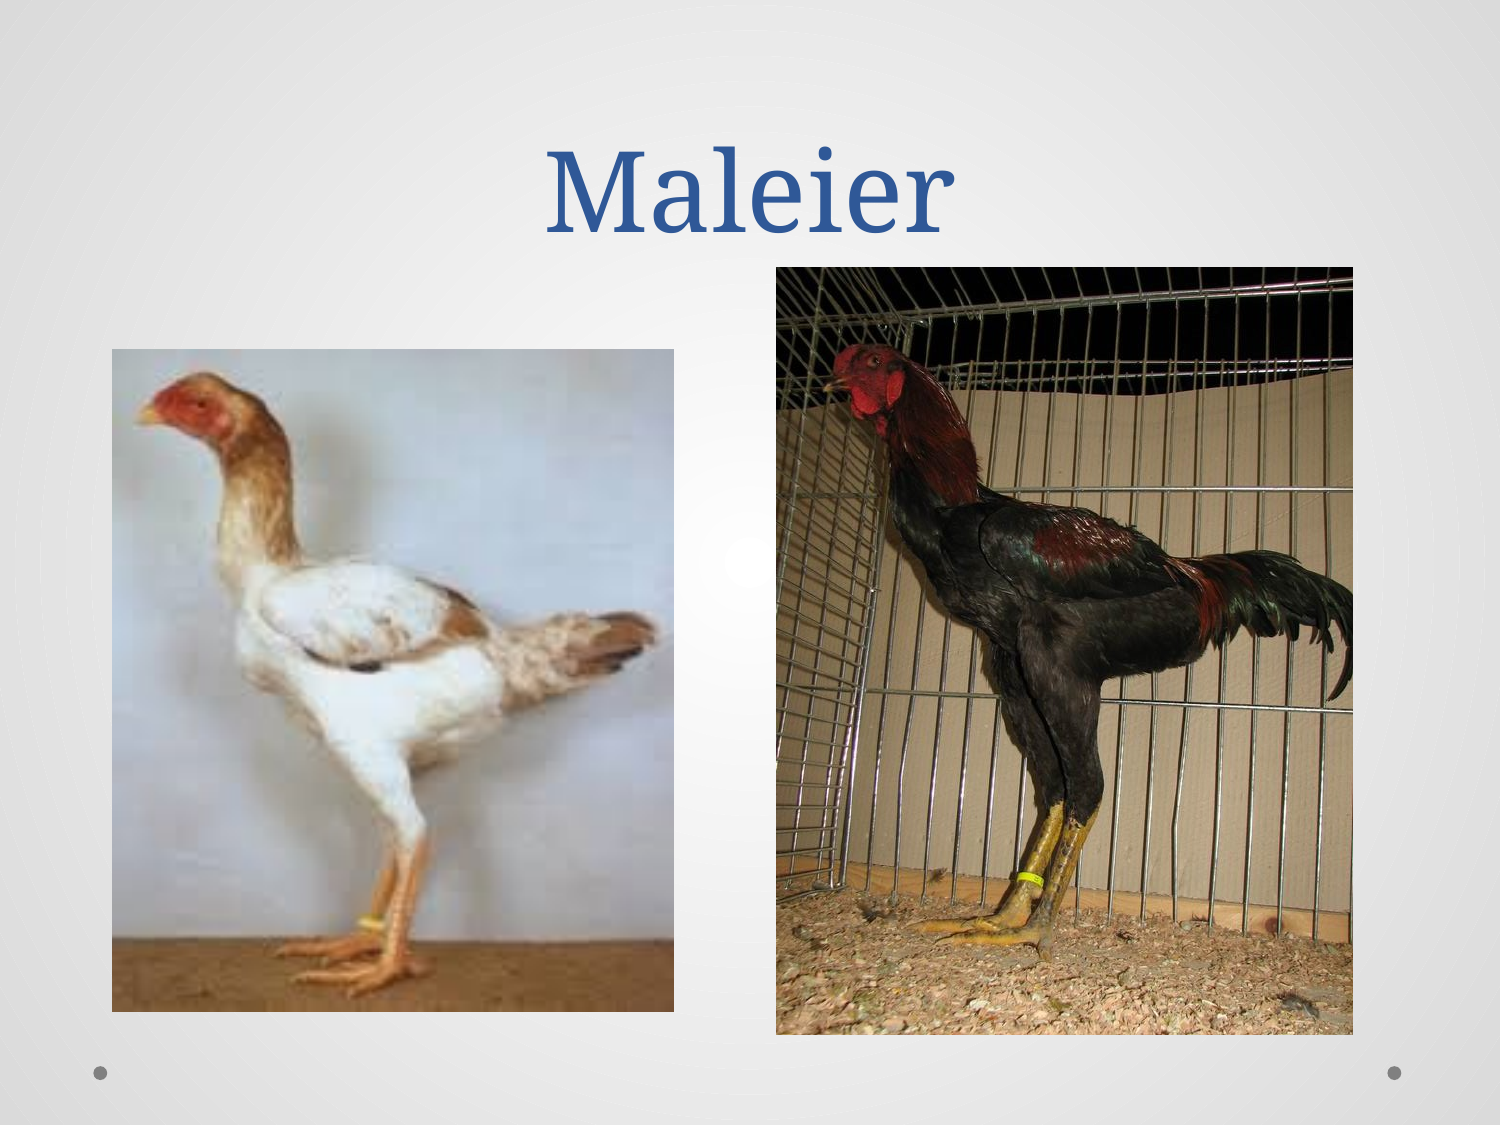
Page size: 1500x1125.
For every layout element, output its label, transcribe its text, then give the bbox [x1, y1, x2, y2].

title Maleier [75, 0, 1425, 263]
picture [111, 349, 674, 1012]
picture [776, 266, 1353, 1036]
